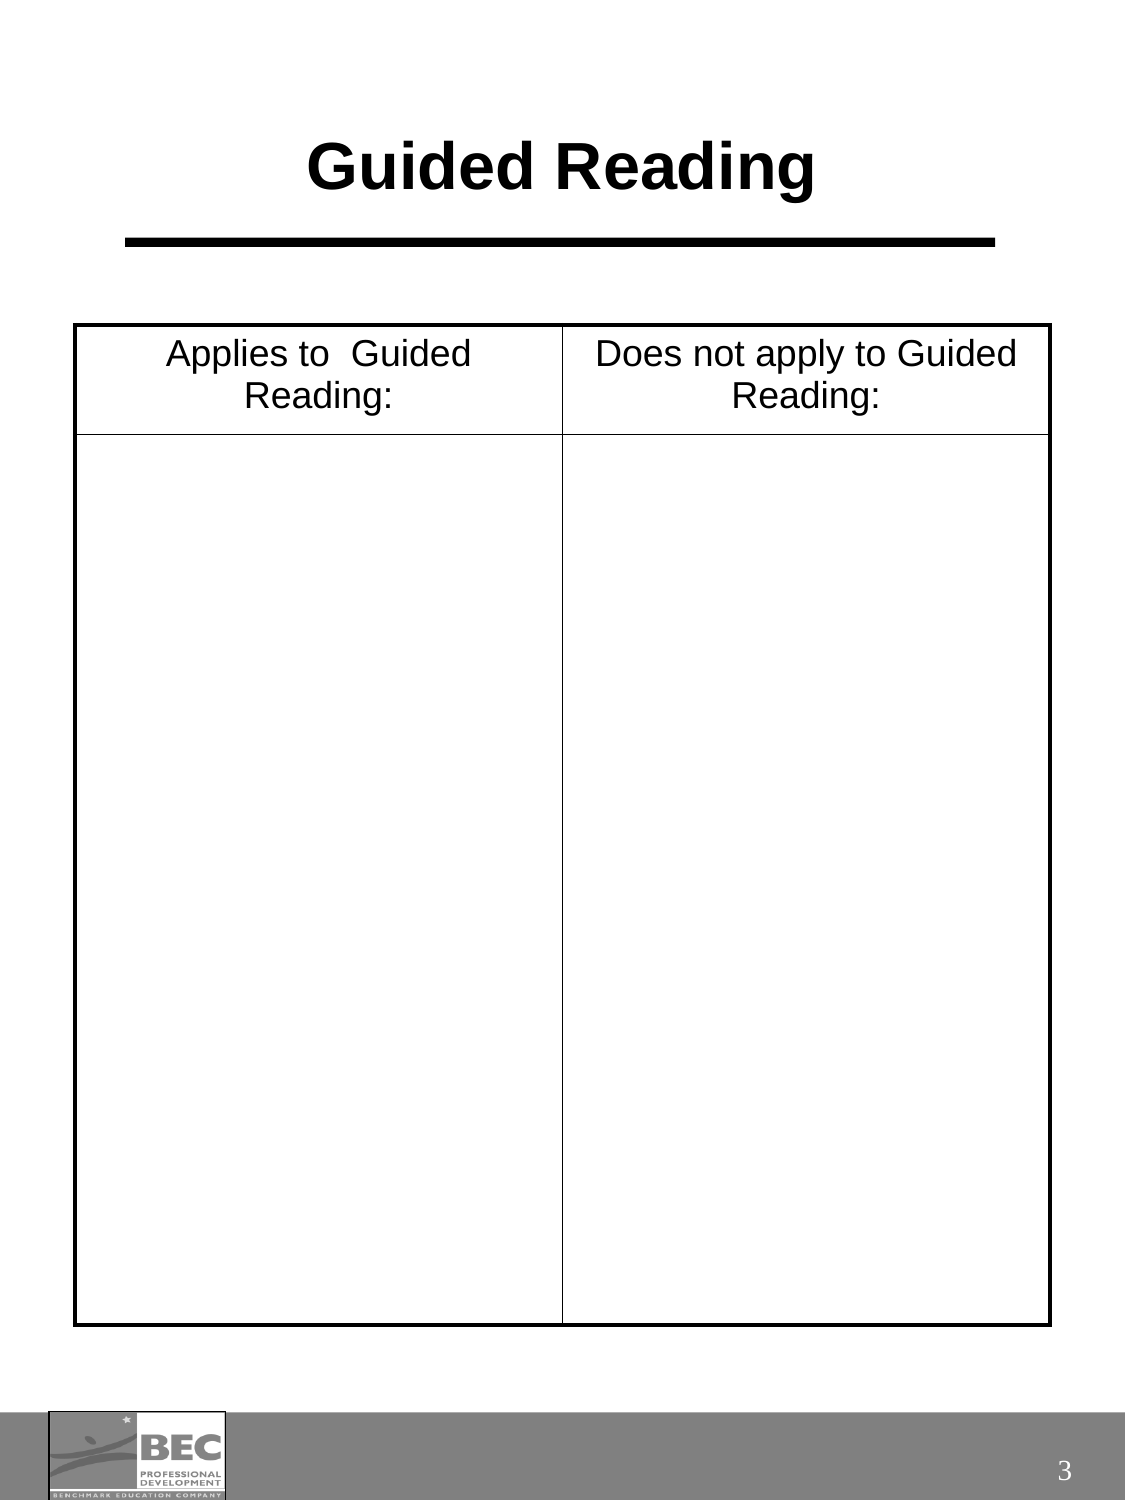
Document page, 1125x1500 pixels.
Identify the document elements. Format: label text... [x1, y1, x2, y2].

table_cell [77, 435, 562, 1323]
table_cell [563, 435, 1048, 1323]
title Guided Reading [84, 74, 1041, 251]
table_header Does not apply to Guided Reading: [563, 327, 1048, 434]
slide_number 3 [862, 1443, 1088, 1500]
table_header Applies to Guided Reading: [77, 327, 562, 434]
text_box [125, 237, 996, 247]
